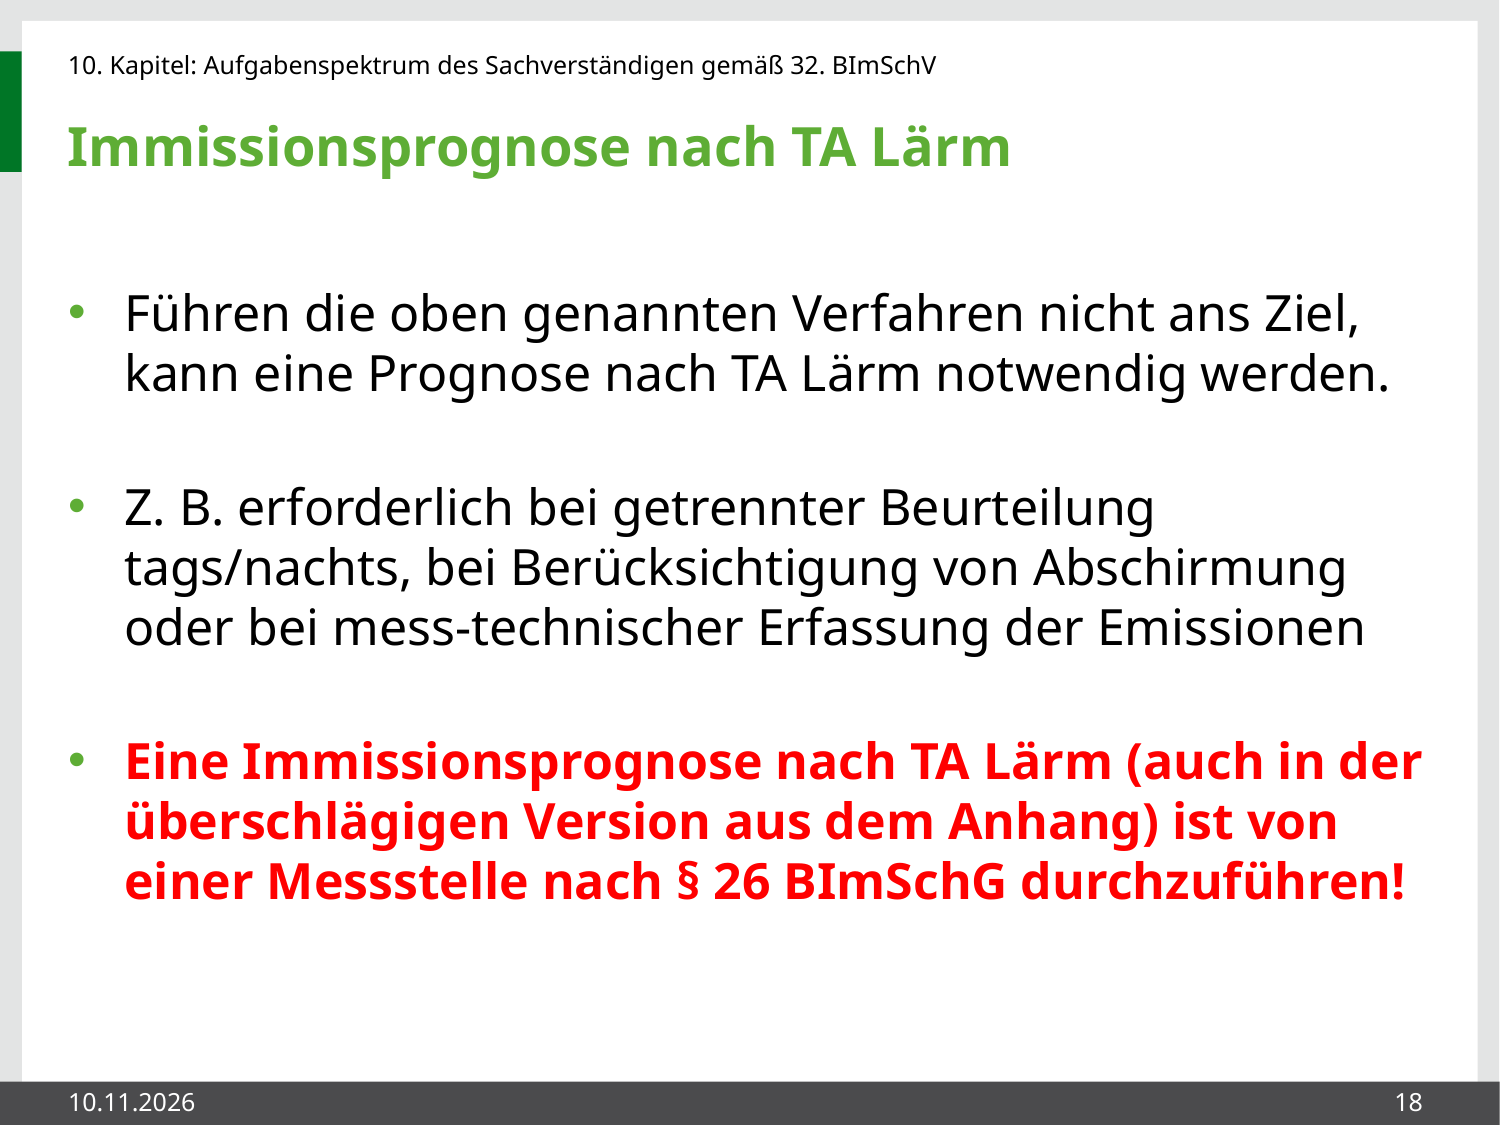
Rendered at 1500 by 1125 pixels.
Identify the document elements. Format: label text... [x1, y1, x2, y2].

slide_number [68, 1082, 231, 1125]
list Führen die oben genannten Verfahren nicht ans Ziel, kann eine Prognose nach TA Lärm notwendig werden. Z. B. erforderlich bei getrennter Beurteilung tags/nachts, bei Berücksichtigung von Abschirmung oder bei mess-technischer Erfassung der Emissionen Eine Immissionsprognose nach TA Lärm (auch in der überschlägigen Version aus dem Anhang) ist von einer Messstelle nach § 26 BImSchG durchzuführen! [68, 281, 1436, 1047]
title Immissionsprognose nach TA Lärm [67, 77, 1427, 178]
slide_number 18 [1331, 1082, 1423, 1125]
